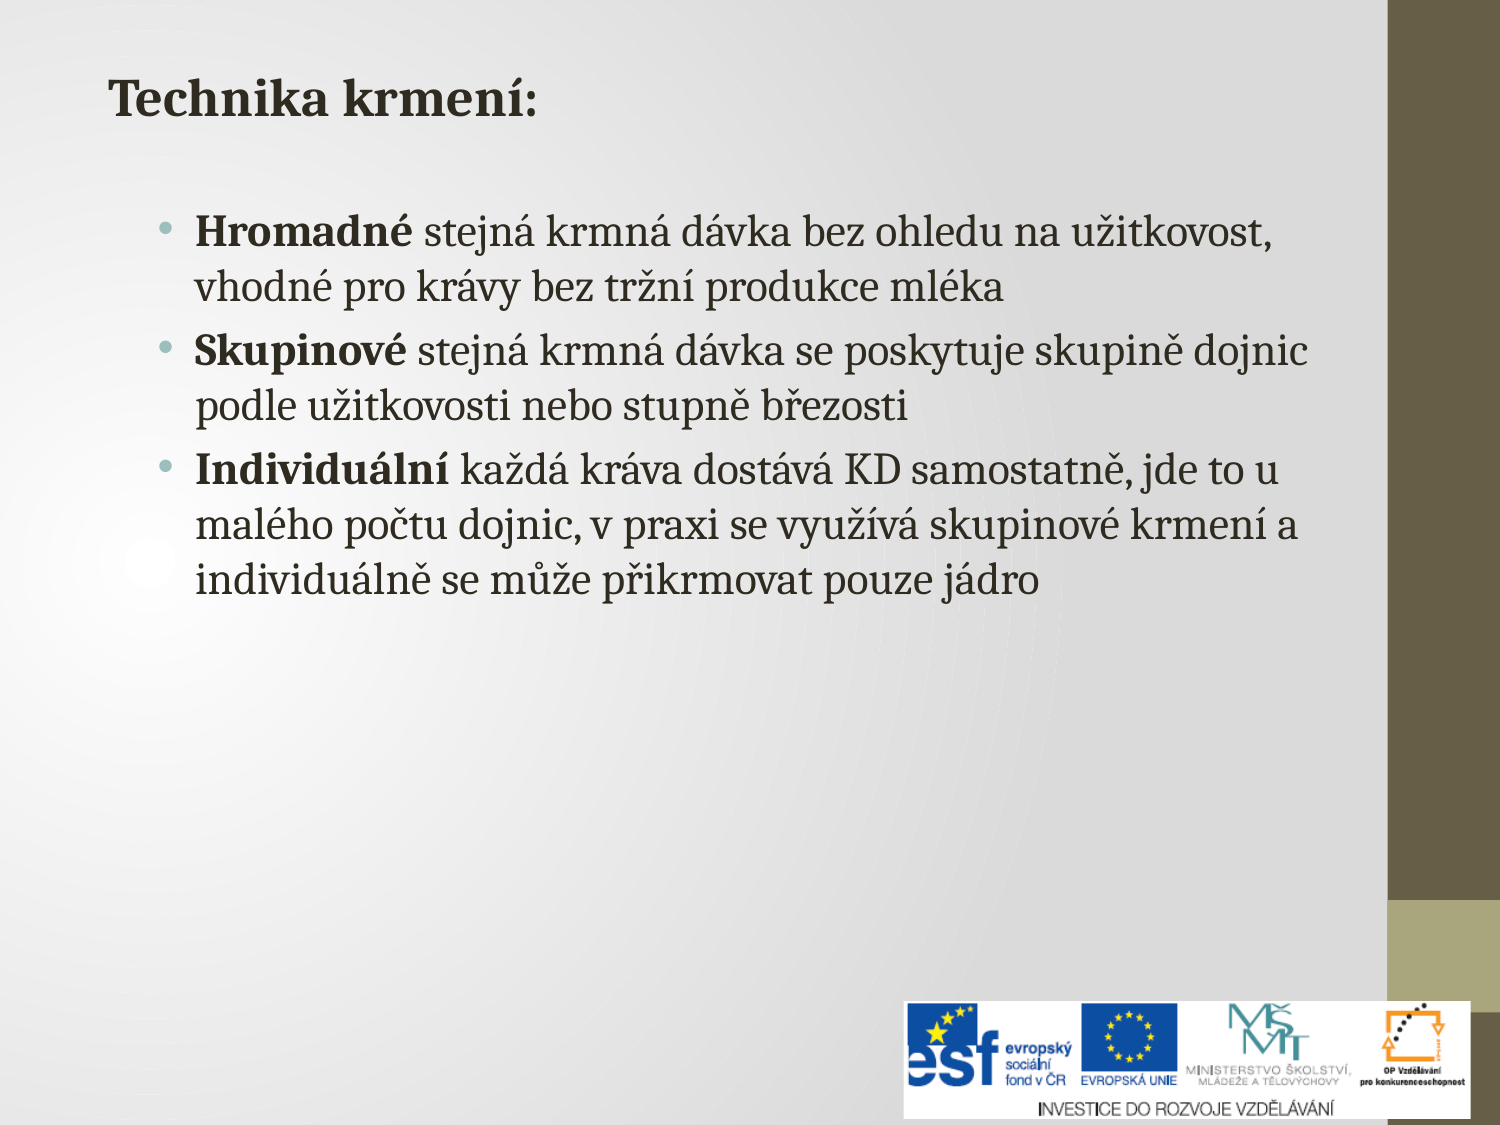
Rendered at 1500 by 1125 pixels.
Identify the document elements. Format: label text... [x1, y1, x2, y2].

list Technika krmení: Hromadné stejná krmná dávka bez ohledu na užitkovost, vhodné pro krávy bez tržní produkce mléka Skupinové stejná krmná dávka se poskytuje skupině dojnic podle užitkovosti nebo stupně březosti Individuální každá kráva dostává KD samostatně, jde to u malého počtu dojnic, v praxi se využívá skupinové krmení a individuálně se může přikrmovat pouze jádro [74, 54, 1326, 1051]
